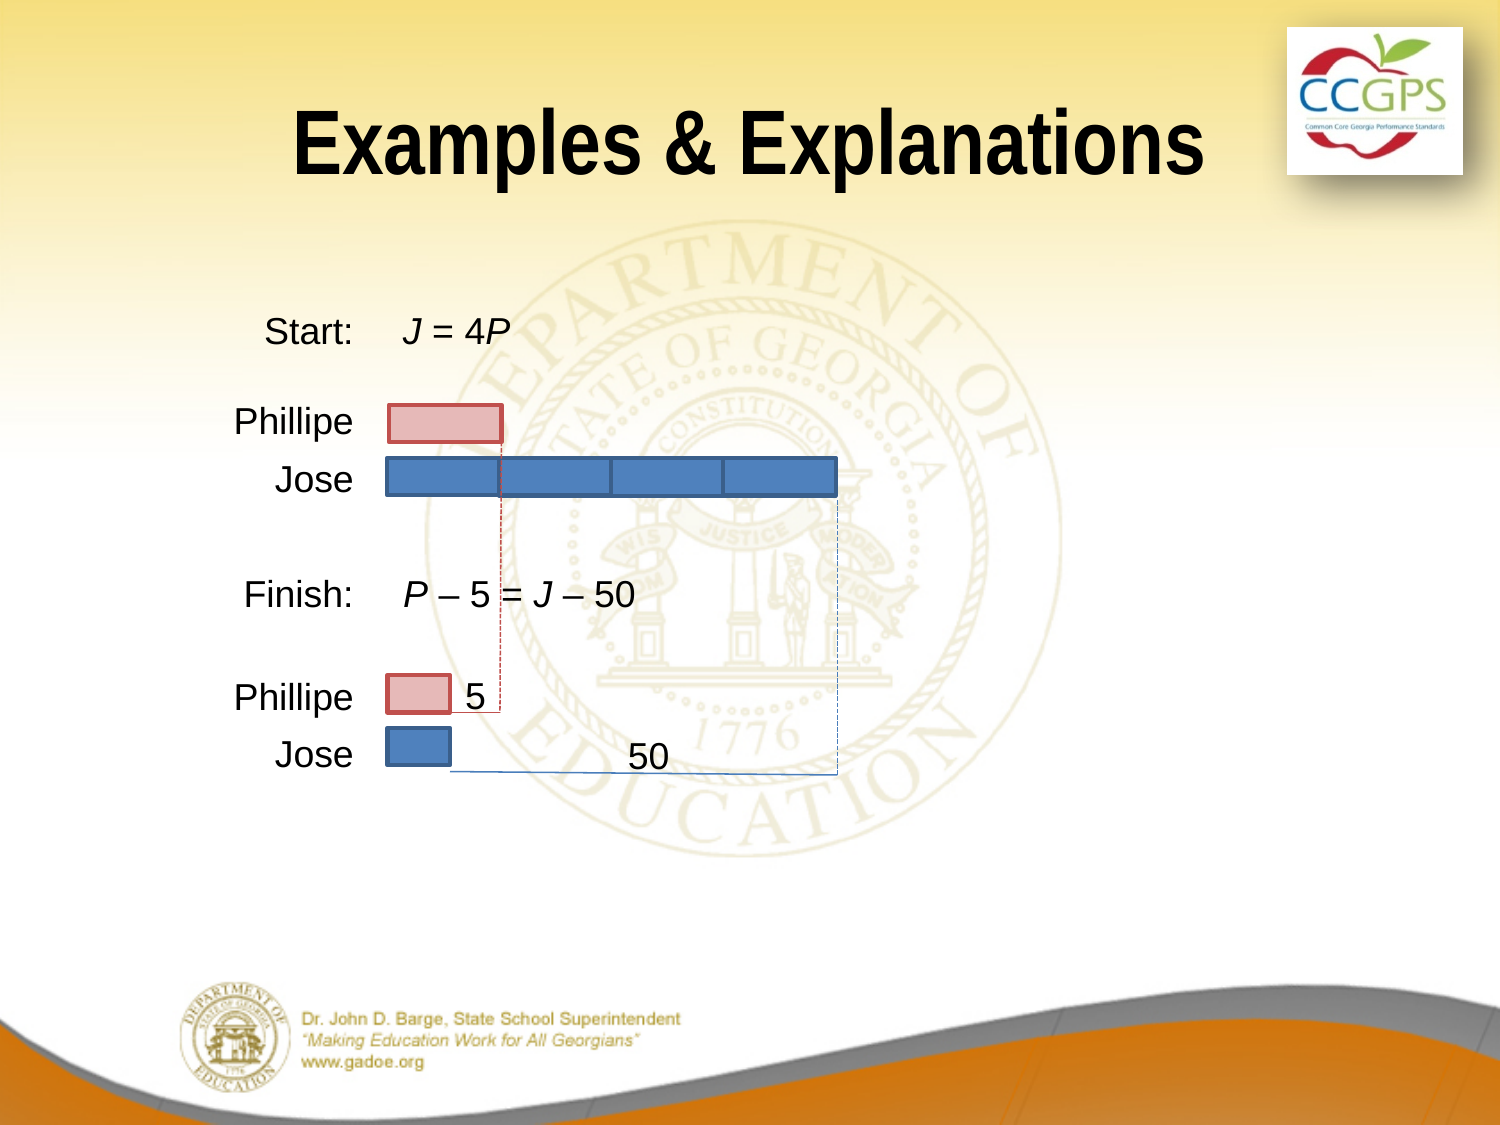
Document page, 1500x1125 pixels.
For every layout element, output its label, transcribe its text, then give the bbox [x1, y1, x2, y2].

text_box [209, 299, 838, 800]
subtitle [224, 287, 1276, 926]
title Examples & Explanations [112, 74, 1281, 201]
picture [0, 0, 1500, 1125]
